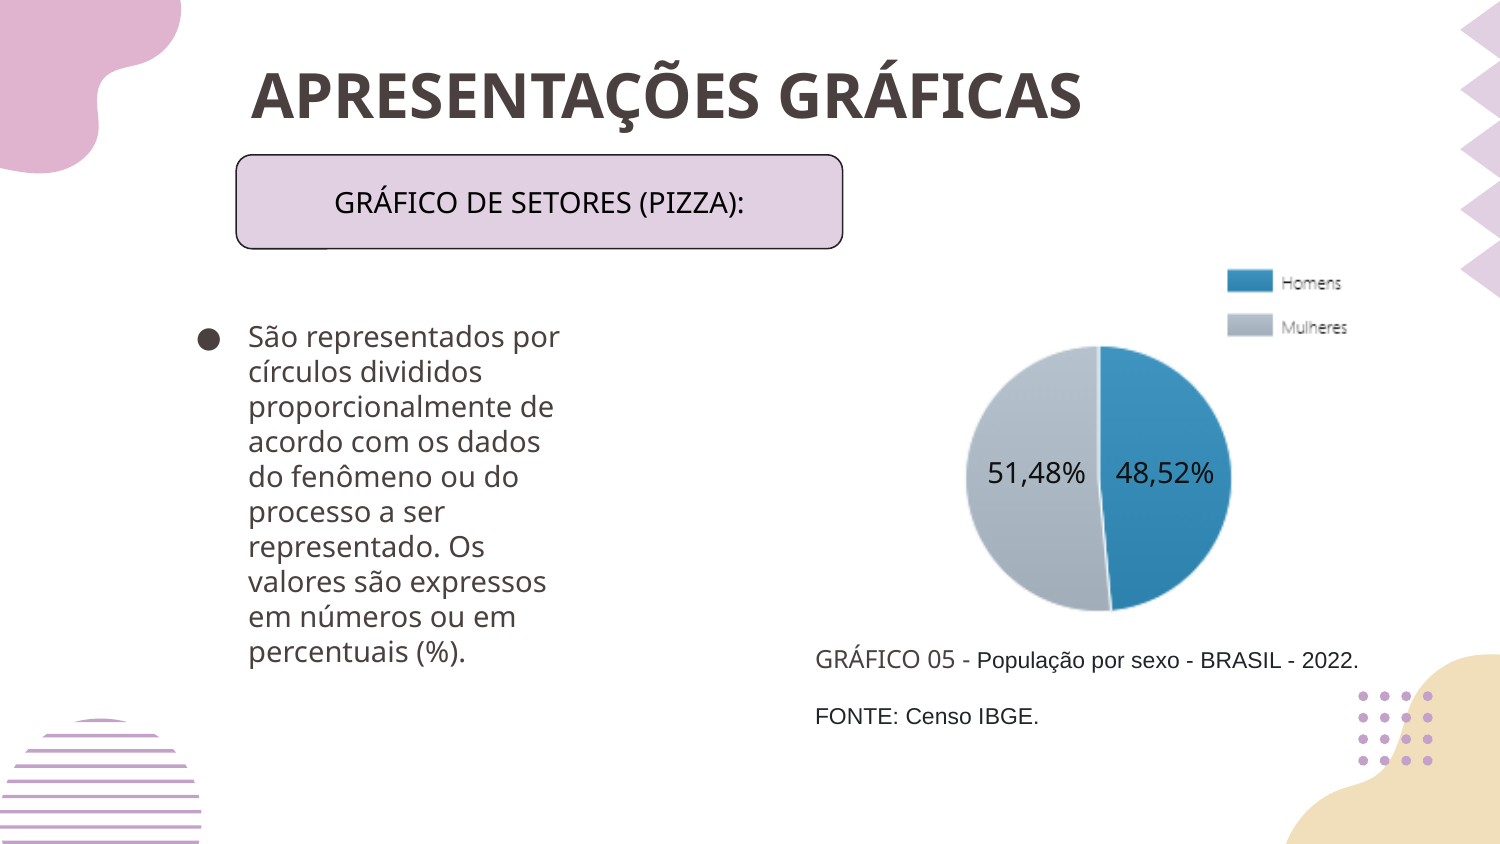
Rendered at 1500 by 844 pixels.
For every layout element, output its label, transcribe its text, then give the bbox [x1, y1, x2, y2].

text_box GRÁFICO DE SETORES (PIZZA): [236, 154, 843, 249]
text_box São representados por círculos divididos proporcionalmente de acordo com os dados do fenômeno ou do processo a ser representado. Os valores são expressos em números ou em percentuais (%). [158, 303, 589, 563]
title APRESENTAÇÕES GRÁFICAS [236, 41, 1500, 136]
text_box GRÁFICO 05 - População por sexo - BRASIL - 2022. FONTE: Censo IBGE. [799, 628, 1439, 723]
picture [842, 247, 1376, 641]
text_box [0, 0, 182, 174]
